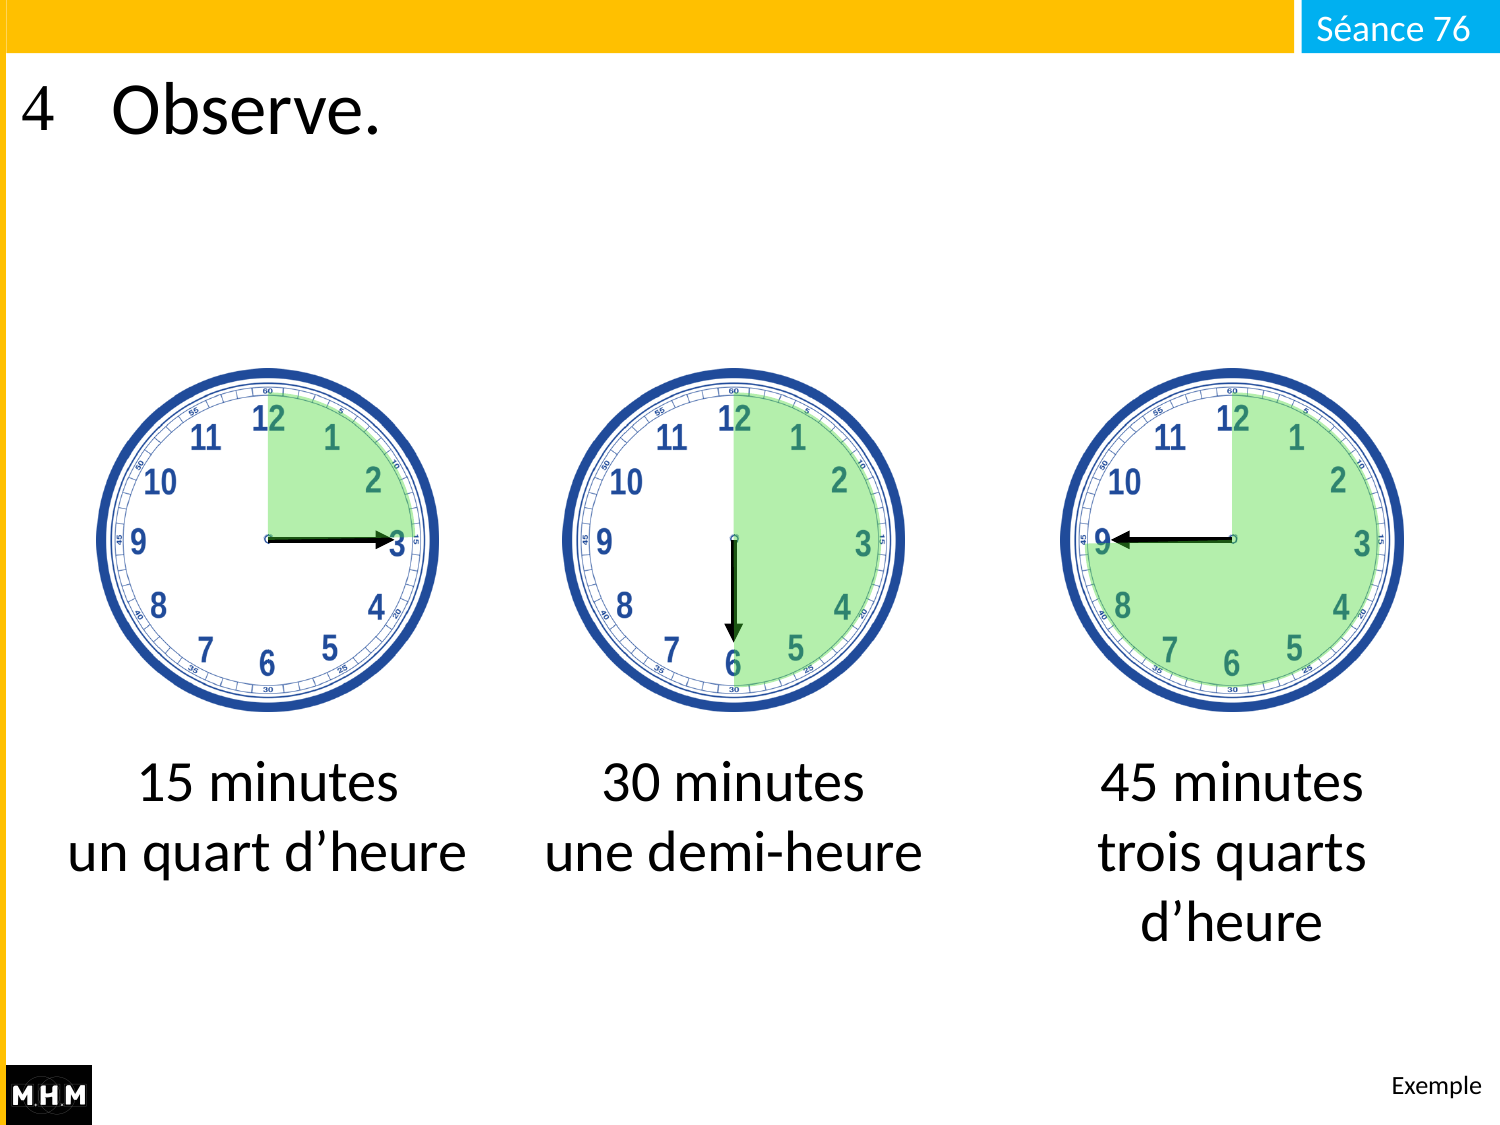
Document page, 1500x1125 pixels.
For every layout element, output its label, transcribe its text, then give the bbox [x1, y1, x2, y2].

text_box 15 minutes un quart d’heure [46, 735, 489, 891]
title Observe. [96, 60, 1391, 160]
picture [96, 368, 439, 712]
text_box 30 minutes une demi-heure [512, 735, 955, 891]
picture [562, 368, 905, 712]
picture [6, 1065, 92, 1125]
list Exemple [1373, 1064, 1500, 1125]
picture [1060, 368, 1404, 712]
text_box 45 minutes trois quarts d’heure [1011, 735, 1454, 961]
